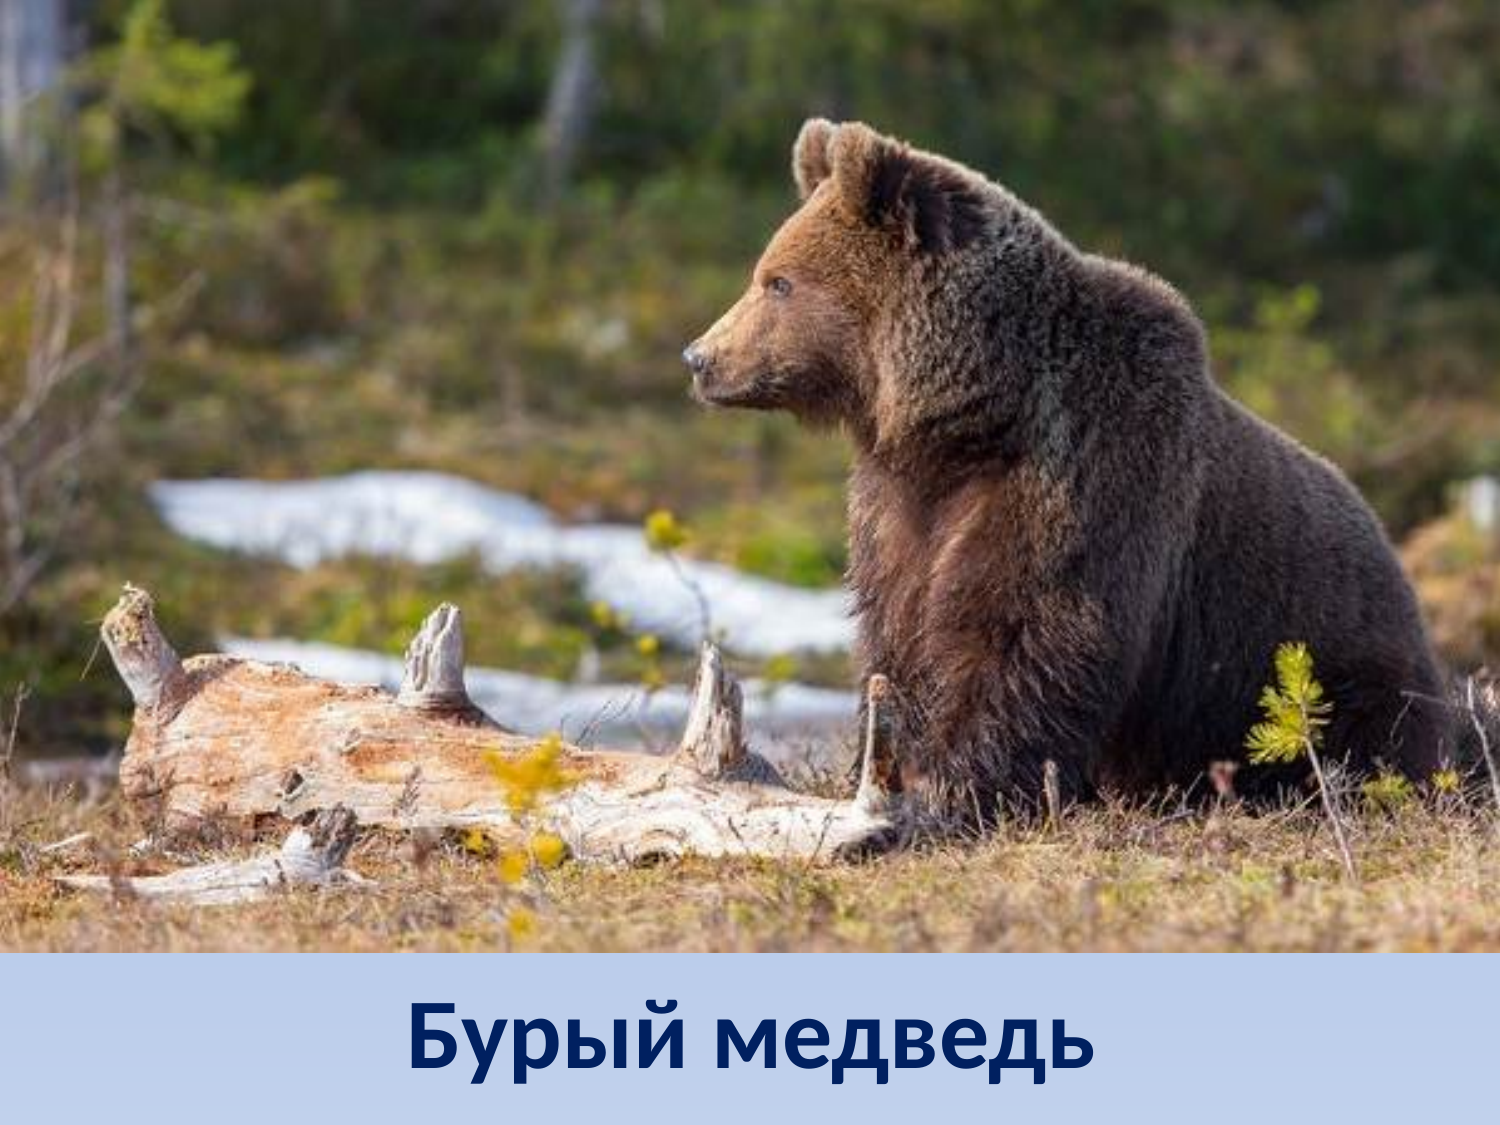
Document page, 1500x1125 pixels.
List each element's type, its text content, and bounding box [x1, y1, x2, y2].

picture [0, 0, 1500, 953]
text_box Бурый медведь [376, 961, 1127, 1096]
